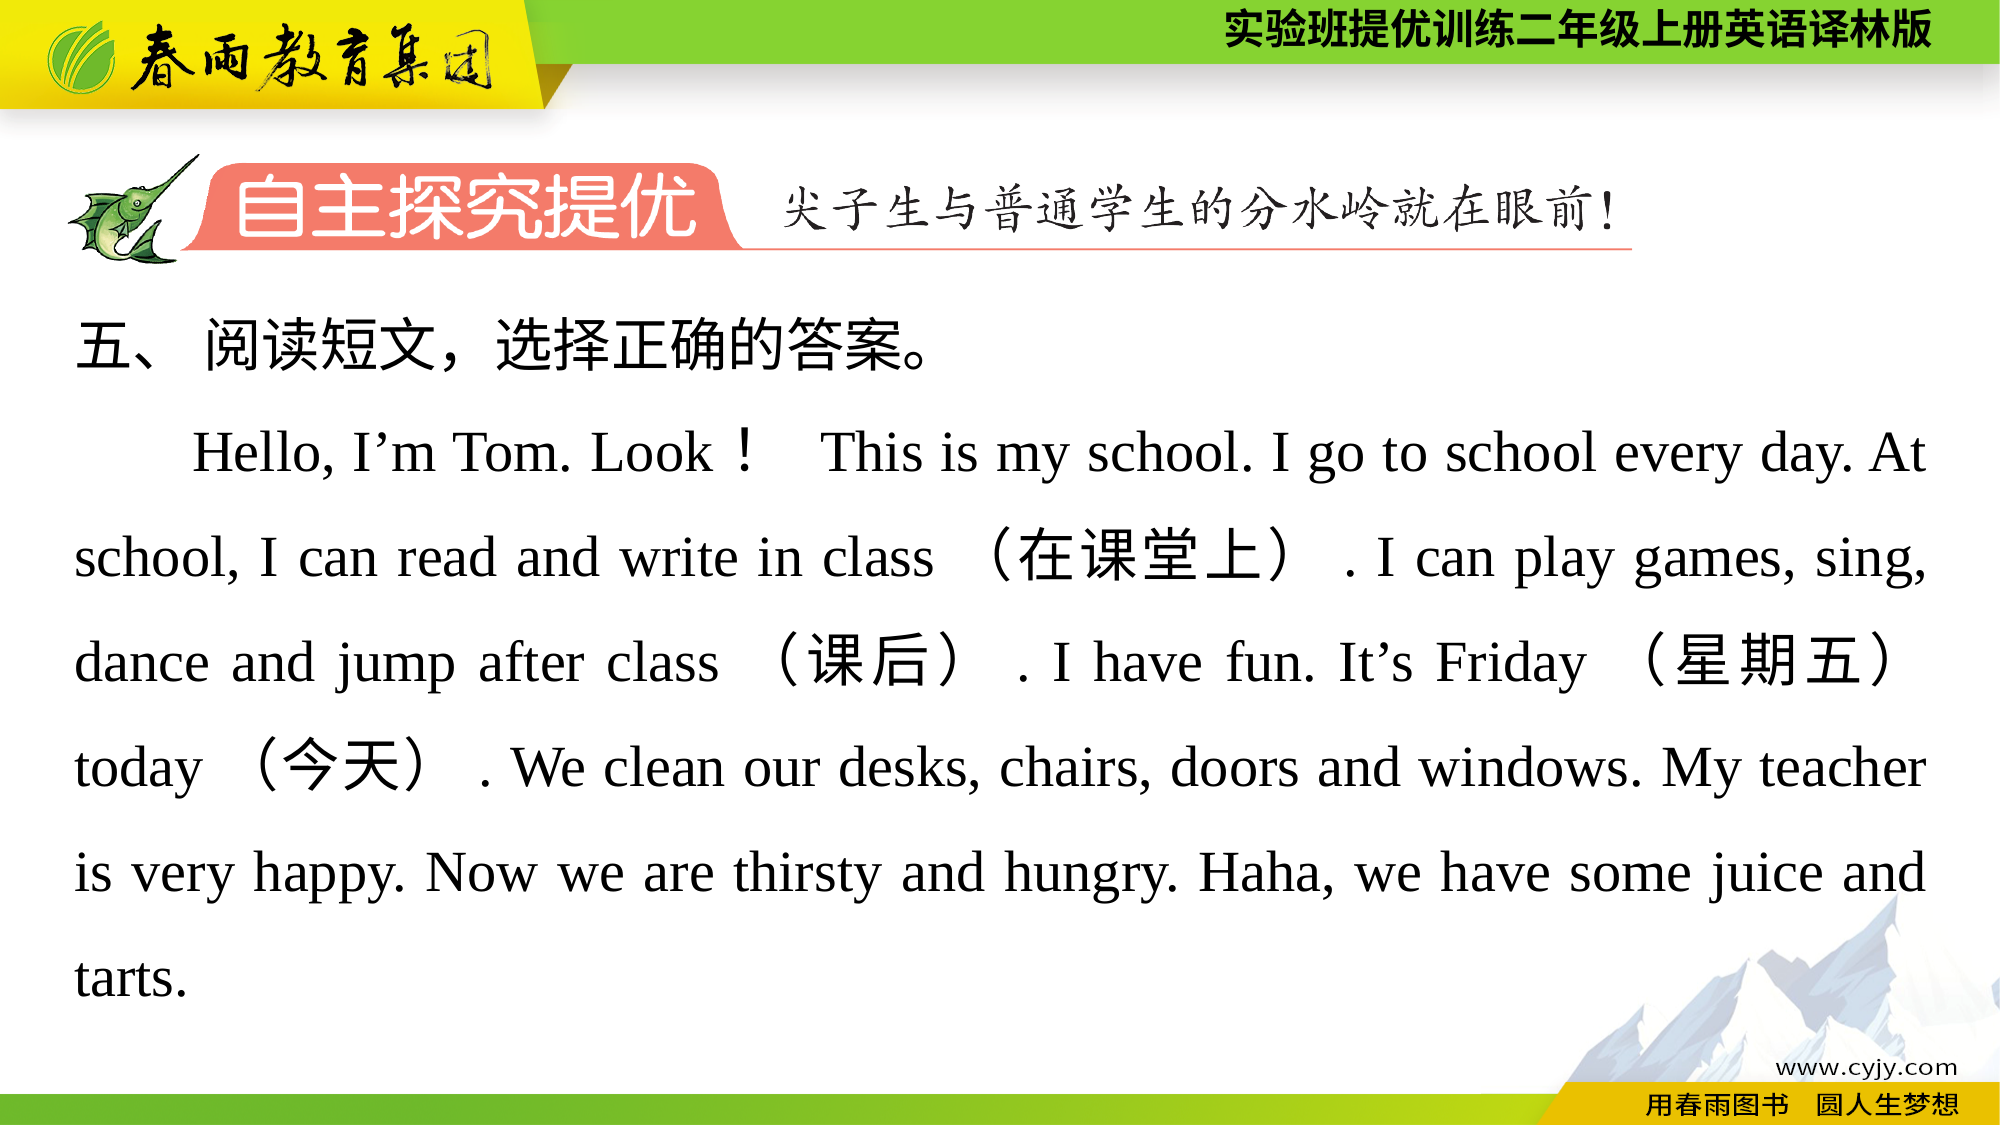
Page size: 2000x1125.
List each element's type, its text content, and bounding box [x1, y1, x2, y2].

picture [0, 0, 2000, 1125]
list 五、 阅读短文，选择正确的答案。 Hello, I’m Tom. Look！ This is my school. I go to school every day. At school, I can read and write in class（在课堂上）. I can play games, sing, dance and jump after class（课后）. I have fun. It’s Friday（星期五） today（今天）. We clean our desks, chairs, doors and windows. My teacher is very happy. Now we are thirsty and hungry. Haha, we have some juice and tarts. [59, 265, 1944, 917]
